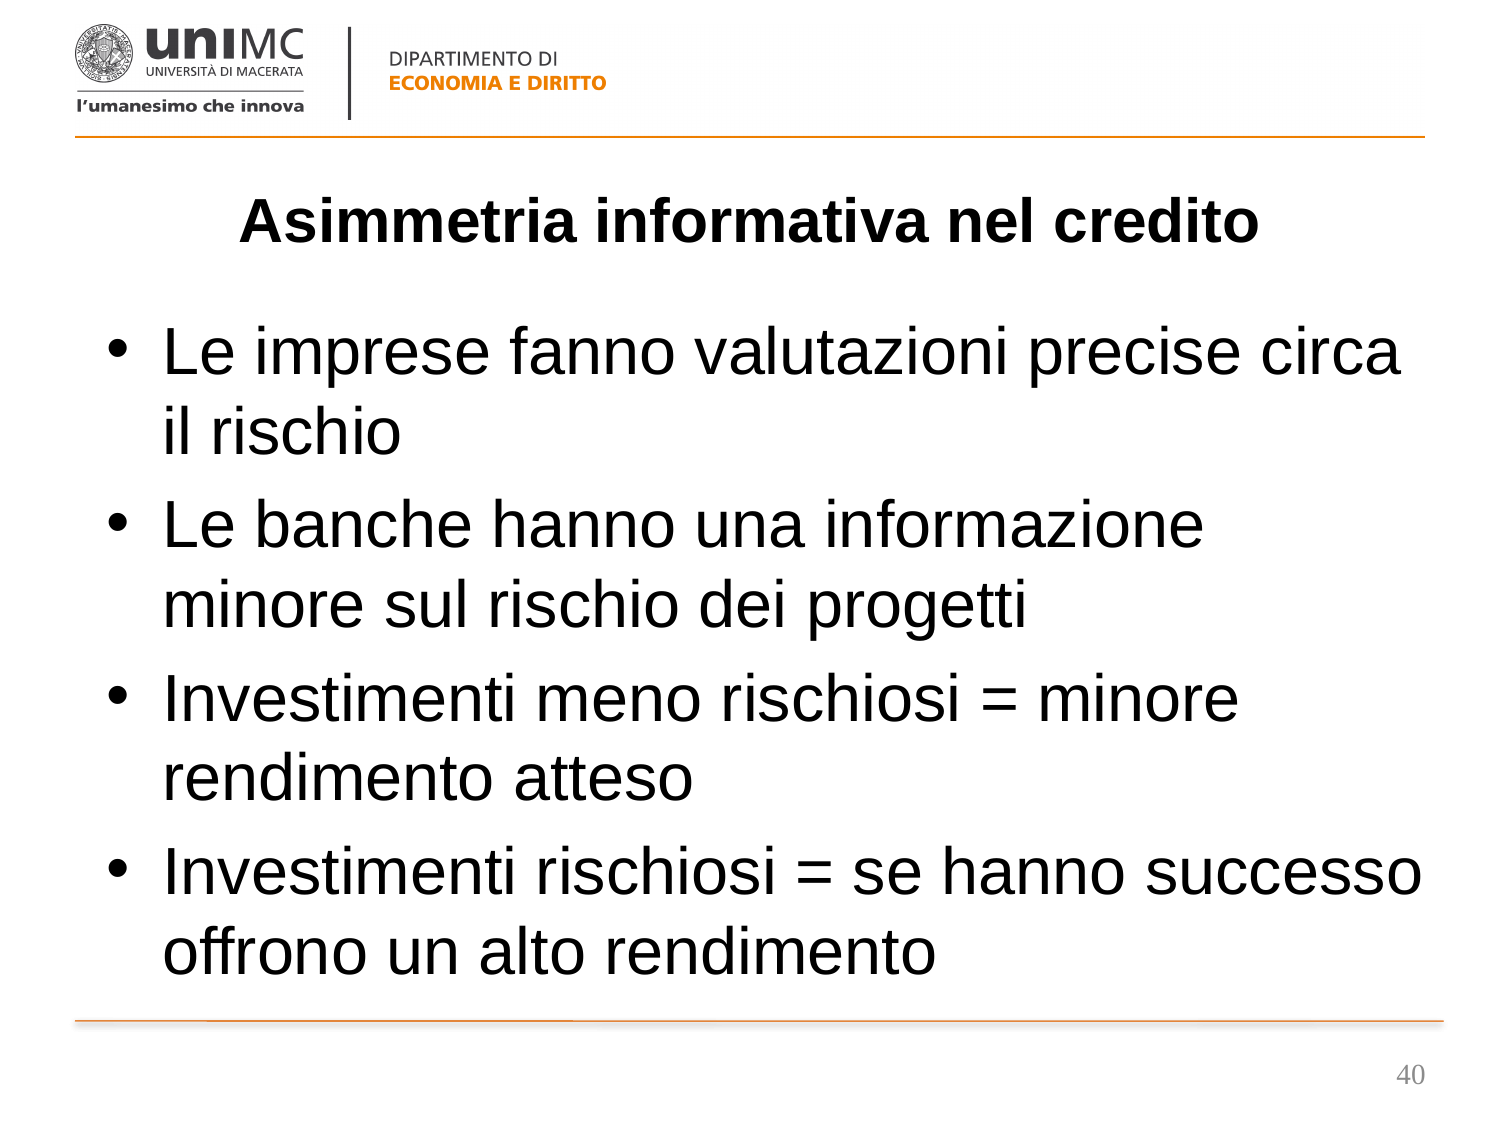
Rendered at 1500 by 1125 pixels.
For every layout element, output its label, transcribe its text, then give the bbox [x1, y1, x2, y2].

picture [75, 24, 1425, 138]
title Asimmetria informativa nel credito [75, 172, 1425, 264]
slide_number 40 [1091, 1042, 1442, 1103]
list Le imprese fanno valutazioni precise circa il rischio Le banche hanno una informazione minore sul rischio dei progetti Investimenti meno rischiosi = minore rendimento atteso Investimenti rischiosi = se hanno successo offrono un alto rendimento [91, 300, 1441, 1043]
